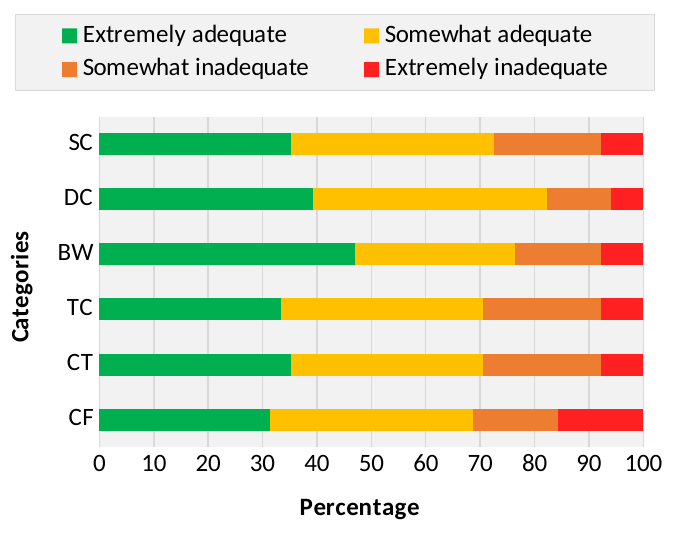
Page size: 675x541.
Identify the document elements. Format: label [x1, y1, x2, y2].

chart [0, 0, 675, 541]
